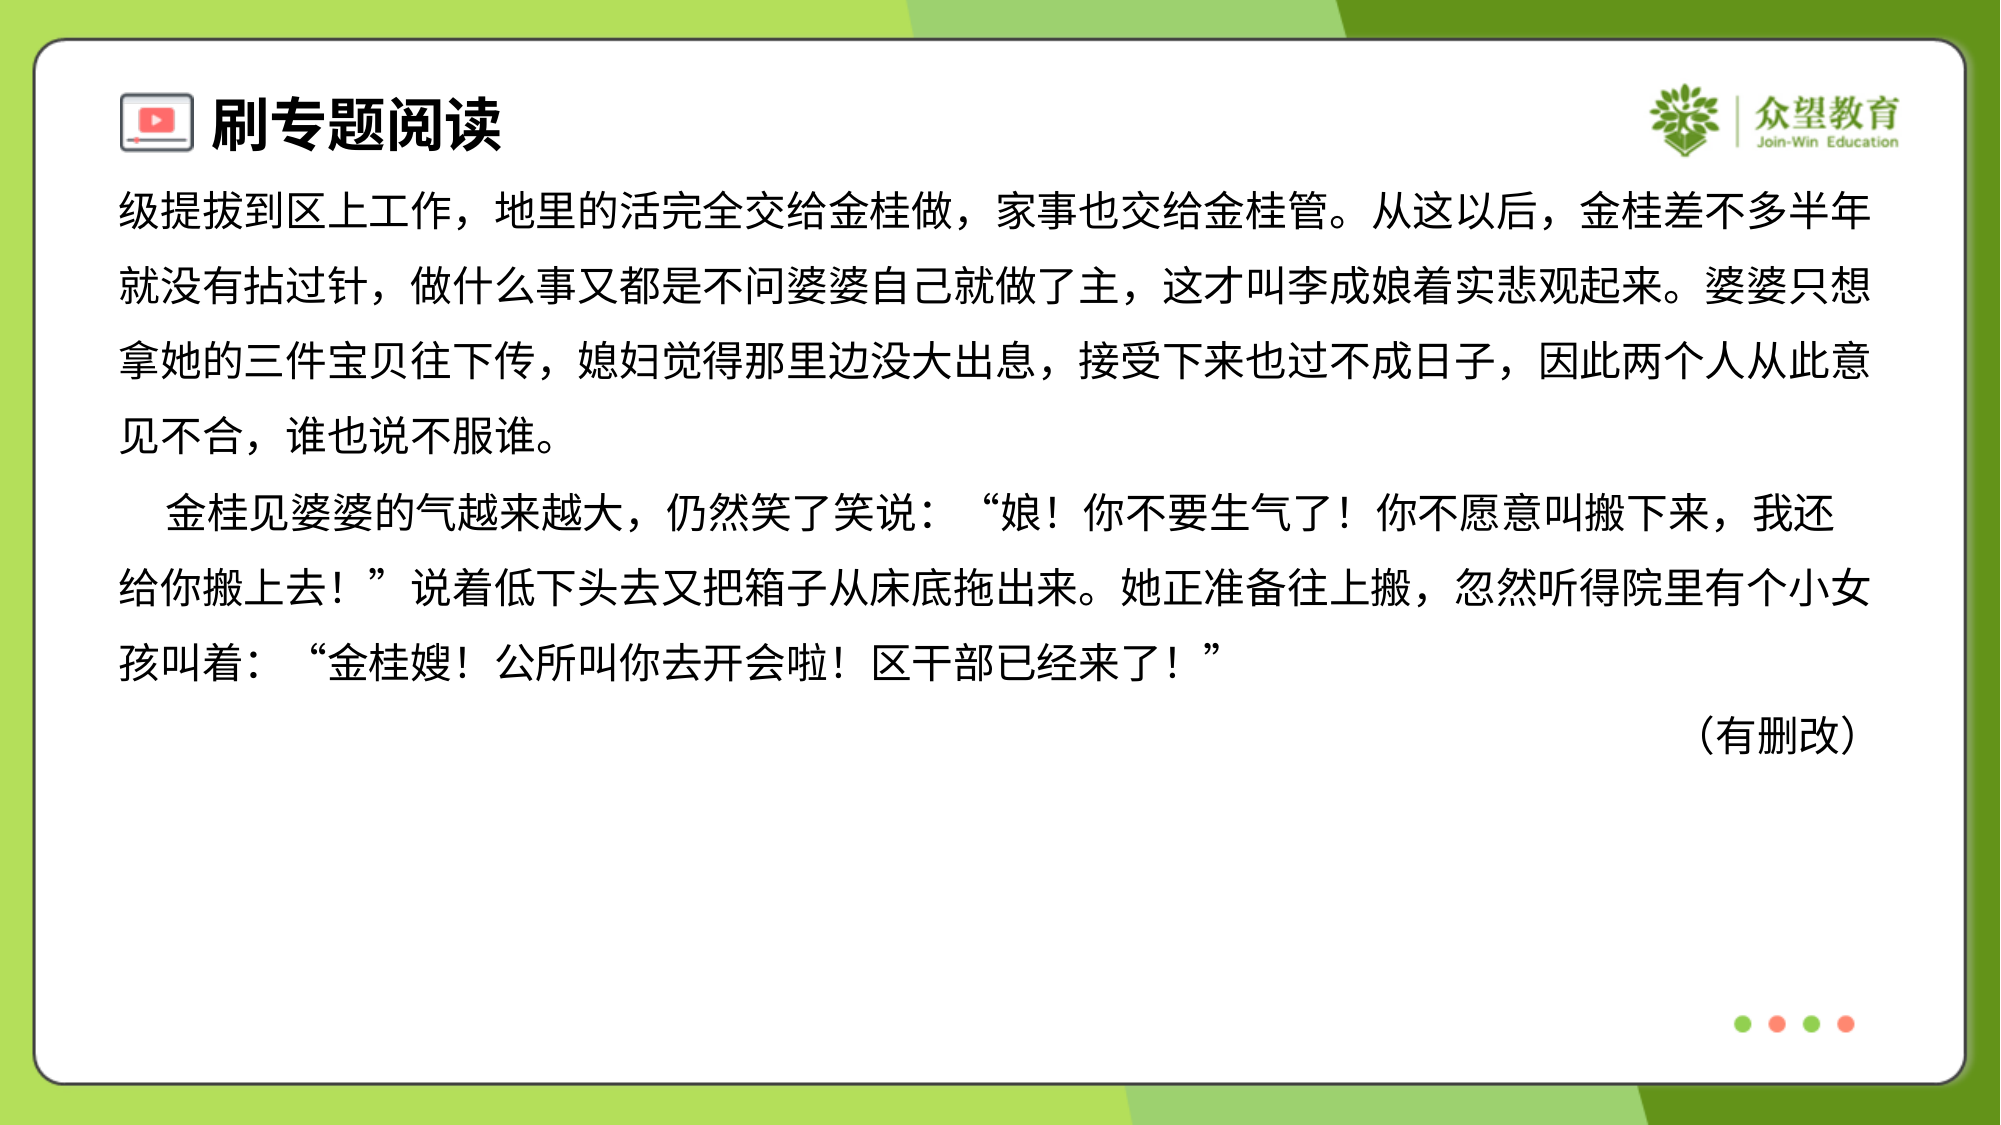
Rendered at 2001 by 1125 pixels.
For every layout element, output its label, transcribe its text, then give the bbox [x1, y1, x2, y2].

picture [0, 0, 2000, 1125]
text_box 级提拔到区上工作，地里的活完全交给金桂做，家事也交给金桂管。从这以后，金桂差不多半年 就没有拈过针，做什么事又都是不问婆婆自己就做了主，这才叫李成娘着实悲观起来。婆婆只想 拿她的三件宝贝往下传，媳妇觉得那里边没大出息，接受下来也过不成日子，因此两个人从此意 见不合，谁也说不服谁。 金桂见婆婆的气越来越大，仍然笑了笑说：“娘！你不要生气了！你不愿意叫搬下来，我还 给你搬上去！”说着低下头去又把箱子从床底拖出来。她正准备往上搬，忽然听得院里有个小女 孩叫着：“金桂嫂！公所叫你去开会啦！区干部已经来了！” （有删改） [118, 159, 1883, 752]
